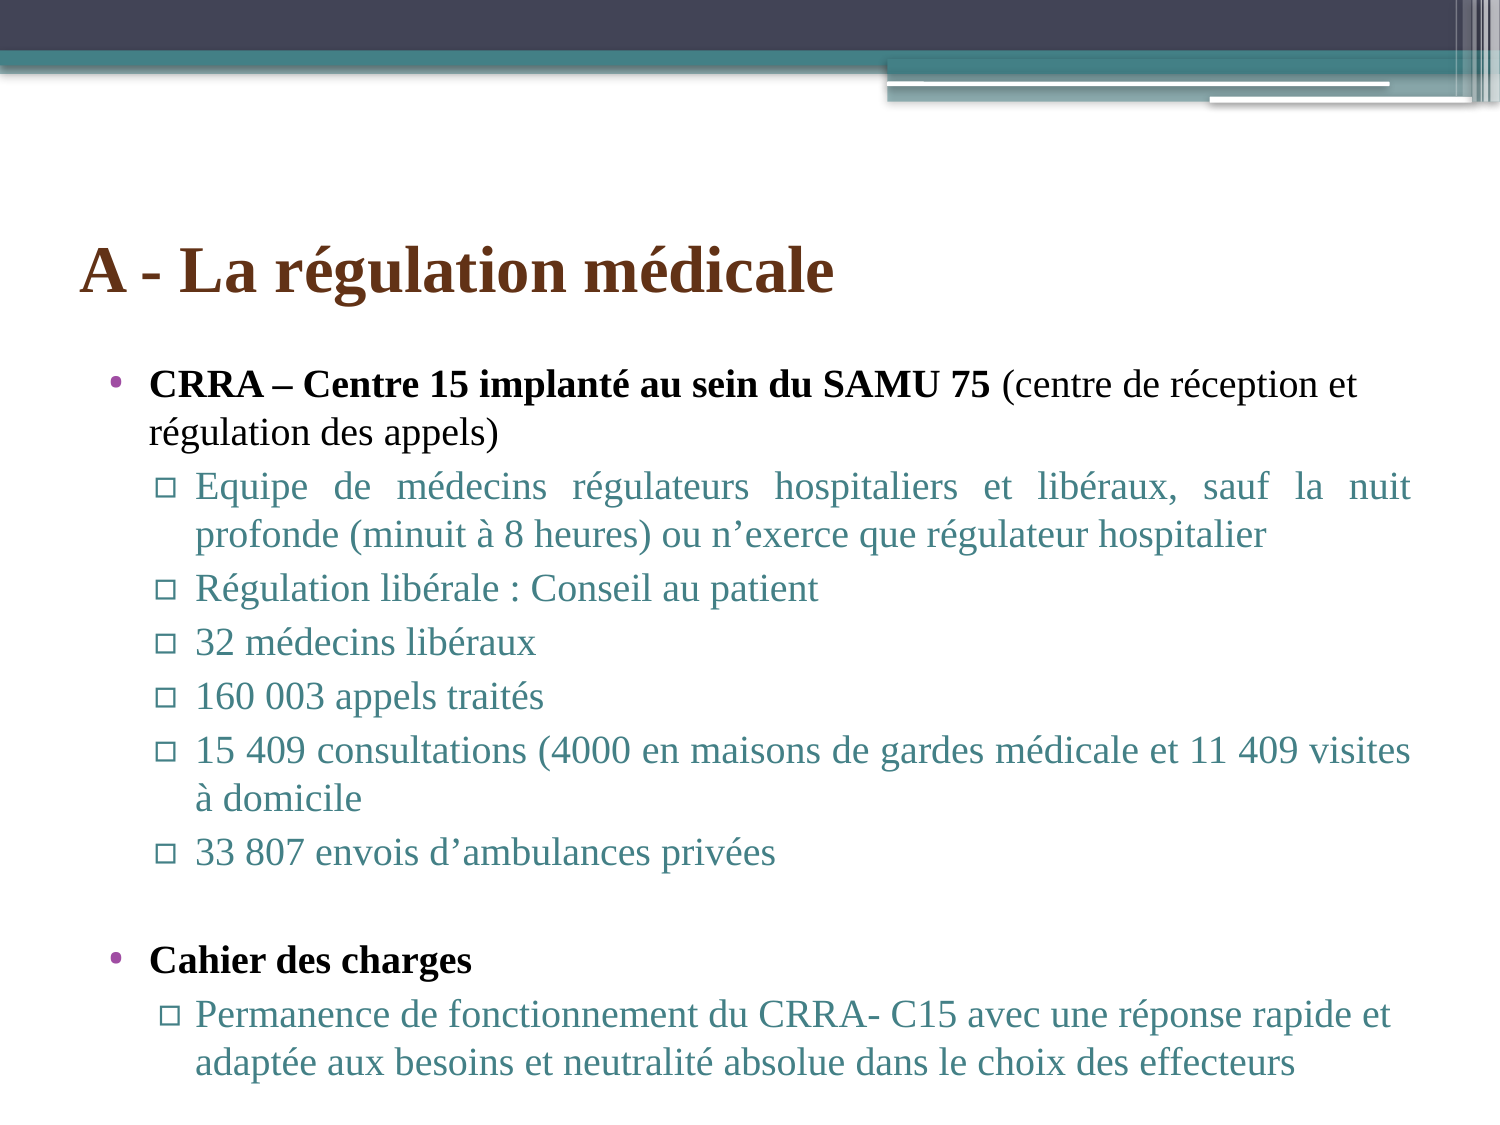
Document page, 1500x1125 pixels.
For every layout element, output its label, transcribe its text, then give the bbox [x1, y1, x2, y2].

title A - La régulation médicale [64, 125, 1415, 313]
list CRRA – Centre 15 implanté au sein du SAMU 75 (centre de réception et régulation des appels) Equipe de médecins régulateurs hospitaliers et libéraux, sauf la nuit profonde (minuit à 8 heures) ou n’exerce que régulateur hospitalier Régulation libérale : Conseil au patient 32 médecins libéraux 160 003 appels traités 15 409 consultations (4000 en maisons de gardes médicale et 11 409 visites à domicile 33 807 envois d’ambulances privées Cahier des charges Permanence de fonctionnement du CRRA- C15 avec une réponse rapide et adaptée aux besoins et neutralité absolue dans le choix des effecteurs [76, 349, 1427, 1093]
